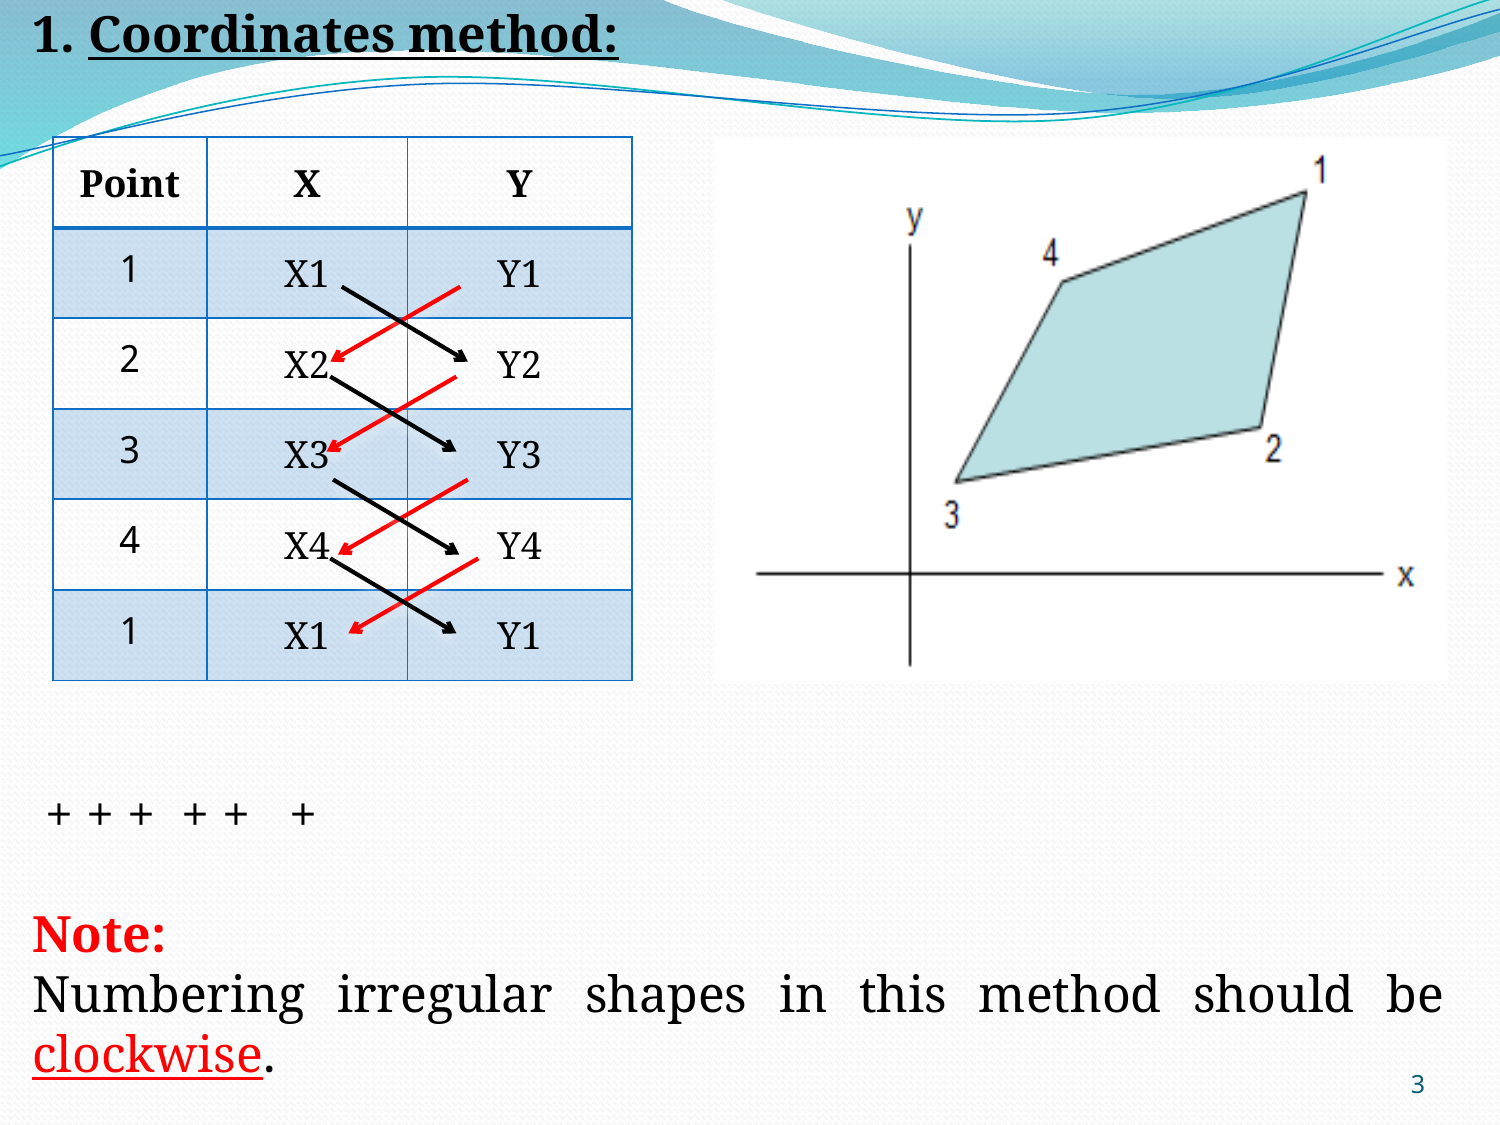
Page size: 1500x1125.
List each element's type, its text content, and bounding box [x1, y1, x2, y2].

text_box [326, 286, 479, 634]
text_box [479, 290, 483, 317]
table_cell Y2 [484, 319, 631, 408]
table_cell 2 [54, 319, 206, 408]
table_cell 4 [54, 500, 206, 589]
table_header Point [54, 138, 206, 226]
text_box [408, 591, 483, 646]
table_cell X4 [208, 500, 319, 589]
table_cell Y1 [408, 230, 631, 317]
slide_number 3 [1299, 1042, 1425, 1103]
table_cell X1 [208, 591, 407, 680]
table_cell X1 [208, 230, 407, 317]
table_header X [208, 138, 407, 226]
table_cell Y4 [484, 500, 631, 589]
table_cell X2 [208, 319, 319, 408]
table_cell Y3 [484, 410, 631, 498]
table_cell 3 [54, 410, 206, 498]
table_cell 1 [54, 230, 206, 317]
table_cell Y1 [408, 591, 631, 680]
text_box [319, 591, 407, 646]
text_box [319, 287, 326, 317]
table_cell 1 [54, 591, 206, 680]
table_cell X3 [208, 410, 319, 498]
table_header Y [408, 138, 631, 226]
picture [715, 136, 1448, 682]
